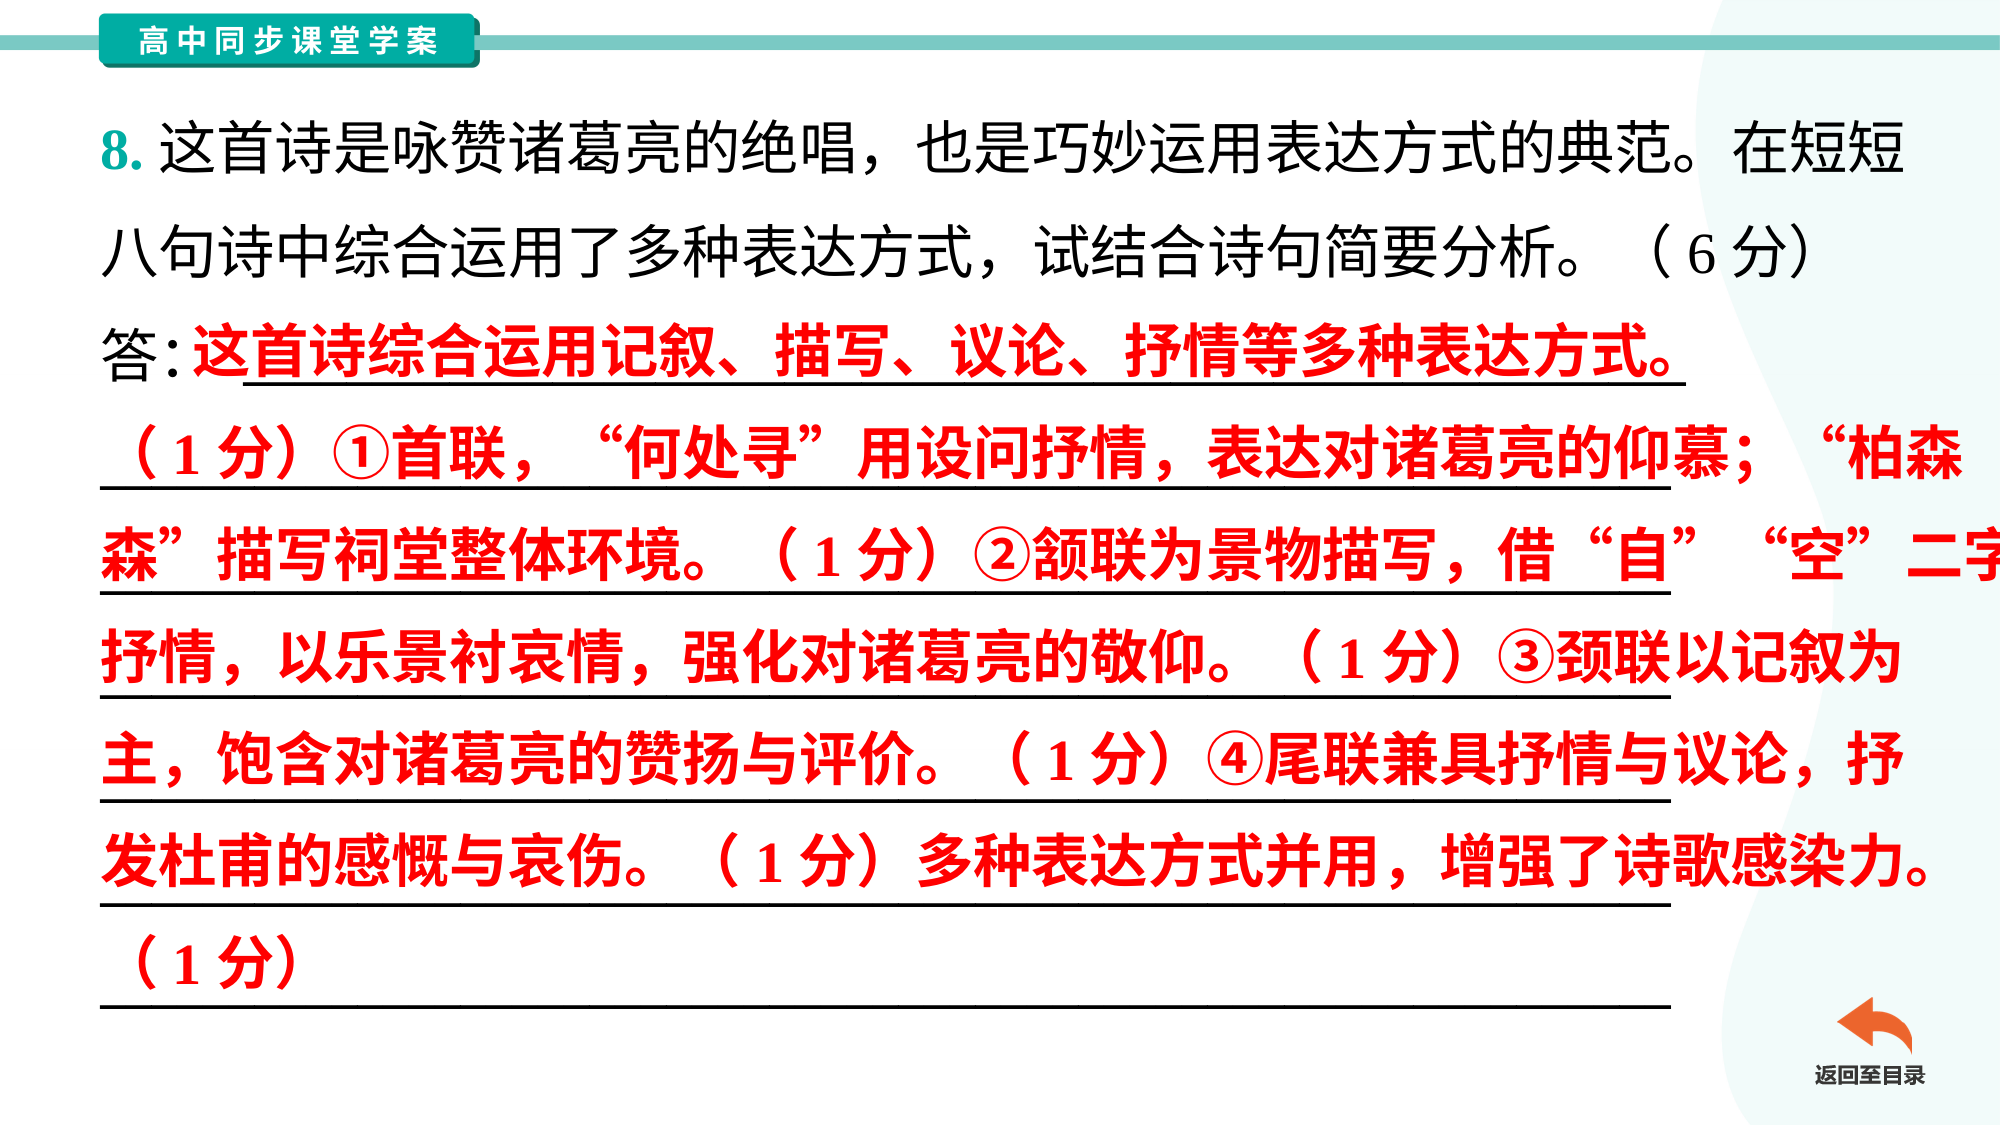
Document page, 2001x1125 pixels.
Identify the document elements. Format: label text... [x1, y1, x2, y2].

text_box 这首诗综合运用记叙、描写、议论、抒情等多种表达方式。 （1分）①首联，“何处寻”用设问抒情，表达对诸葛亮的仰慕；“柏森 森”描写祠堂整体环境。（1分）②颔联为景物描写，借“自”“空”二字 抒情，以乐景衬哀情，强化对诸葛亮的敬仰。（1分）③颈联以记叙为 主，饱含对诸葛亮的赞扬与评价。（1分）④尾联兼具抒情与议论，抒 发杜甫的感慨与哀伤。（1分）多种表达方式并用，增强了诗歌感染力。 （1分） [100, 281, 1899, 986]
text_box 8.这首诗是咏赞诸葛亮的绝唱，也是巧妙运用表达方式的典范。在短短 八句诗中综合运用了多种表达方式，试结合诗句简要分析。（6分） 答： ________________________________________________________ _____________________________________________________________ _____________________________________________________________ _____________________________________________________________ _____________________________________________________________ _____________________________________________________________ _____________________________________________________________ [100, 986, 1899, 997]
picture [0, 0, 2000, 1125]
text_box 8.这首诗是咏赞诸葛亮的绝唱，也是巧妙运用表达方式的典范。在短短 八句诗中综合运用了多种表达方式，试结合诗句简要分析。（6分） 答： ________________________________________________________ _____________________________________________________________ _____________________________________________________________ _____________________________________________________________ _____________________________________________________________ _____________________________________________________________ _____________________________________________________________ [100, 76, 1899, 281]
